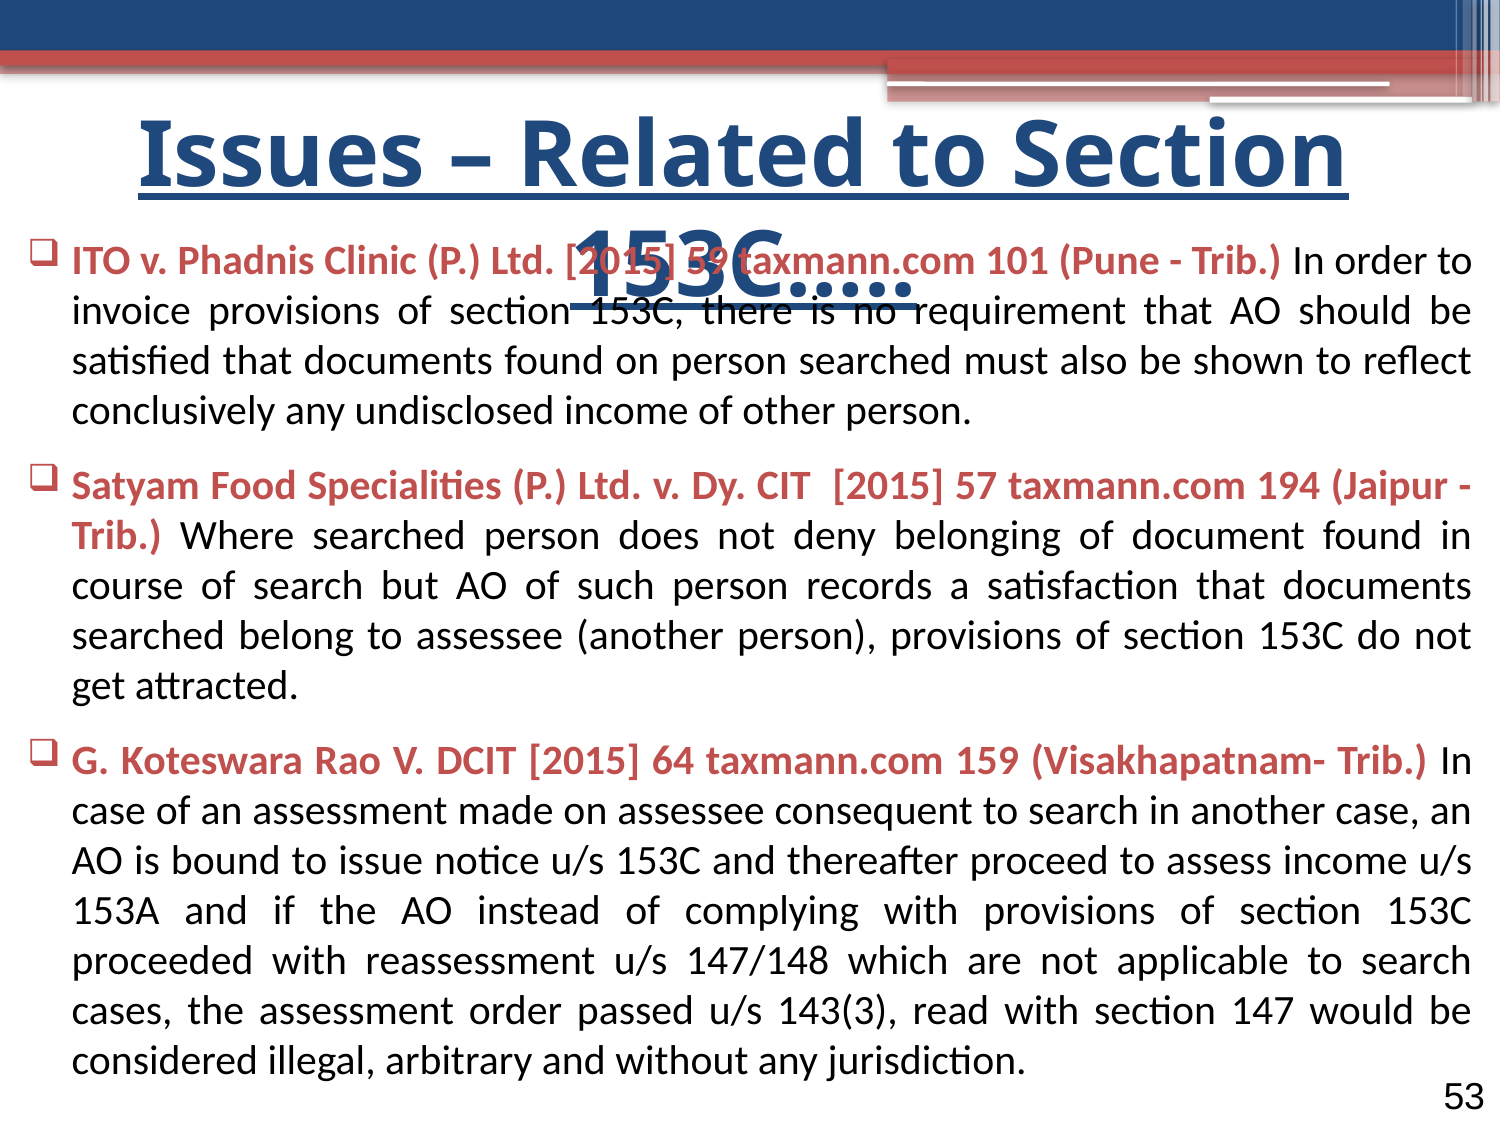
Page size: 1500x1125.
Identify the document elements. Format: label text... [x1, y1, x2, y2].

slide_number 53 [1374, 1064, 1500, 1125]
list ITO v. Phadnis Clinic (P.) Ltd. [2015] 59 taxmann.com 101 (Pune - Trib.) In order to invoice provisions of section 153C, there is no requirement that AO should be satisfied that documents found on person searched must also be shown to reflect conclusively any undisclosed income of other person. Satyam Food Specialities (P.) Ltd. v. Dy. CIT [2015] 57 taxmann.com 194 (Jaipur - Trib.) Where searched person does not deny belonging of document found in course of search but AO of such person records a satisfaction that documents searched belong to assessee (another person), provisions of section 153C do not get attracted. G. Koteswara Rao V. DCIT [2015] 64 taxmann.com 159 (Visakhapatnam- Trib.) In case of an assessment made on assessee consequent to search in another case, an AO is bound to issue notice u/s 153C and thereafter proceed to assess income u/s 153A and if the AO instead of complying with provisions of section 153C proceeded with reassessment u/s 147/148 which are not applicable to search cases, the assessment order passed u/s 143(3), read with section 147 would be considered illegal, arbitrary and without any jurisdiction. [12, 224, 1488, 1125]
text_box Issues – Related to Section 153C….. [37, 87, 1450, 224]
